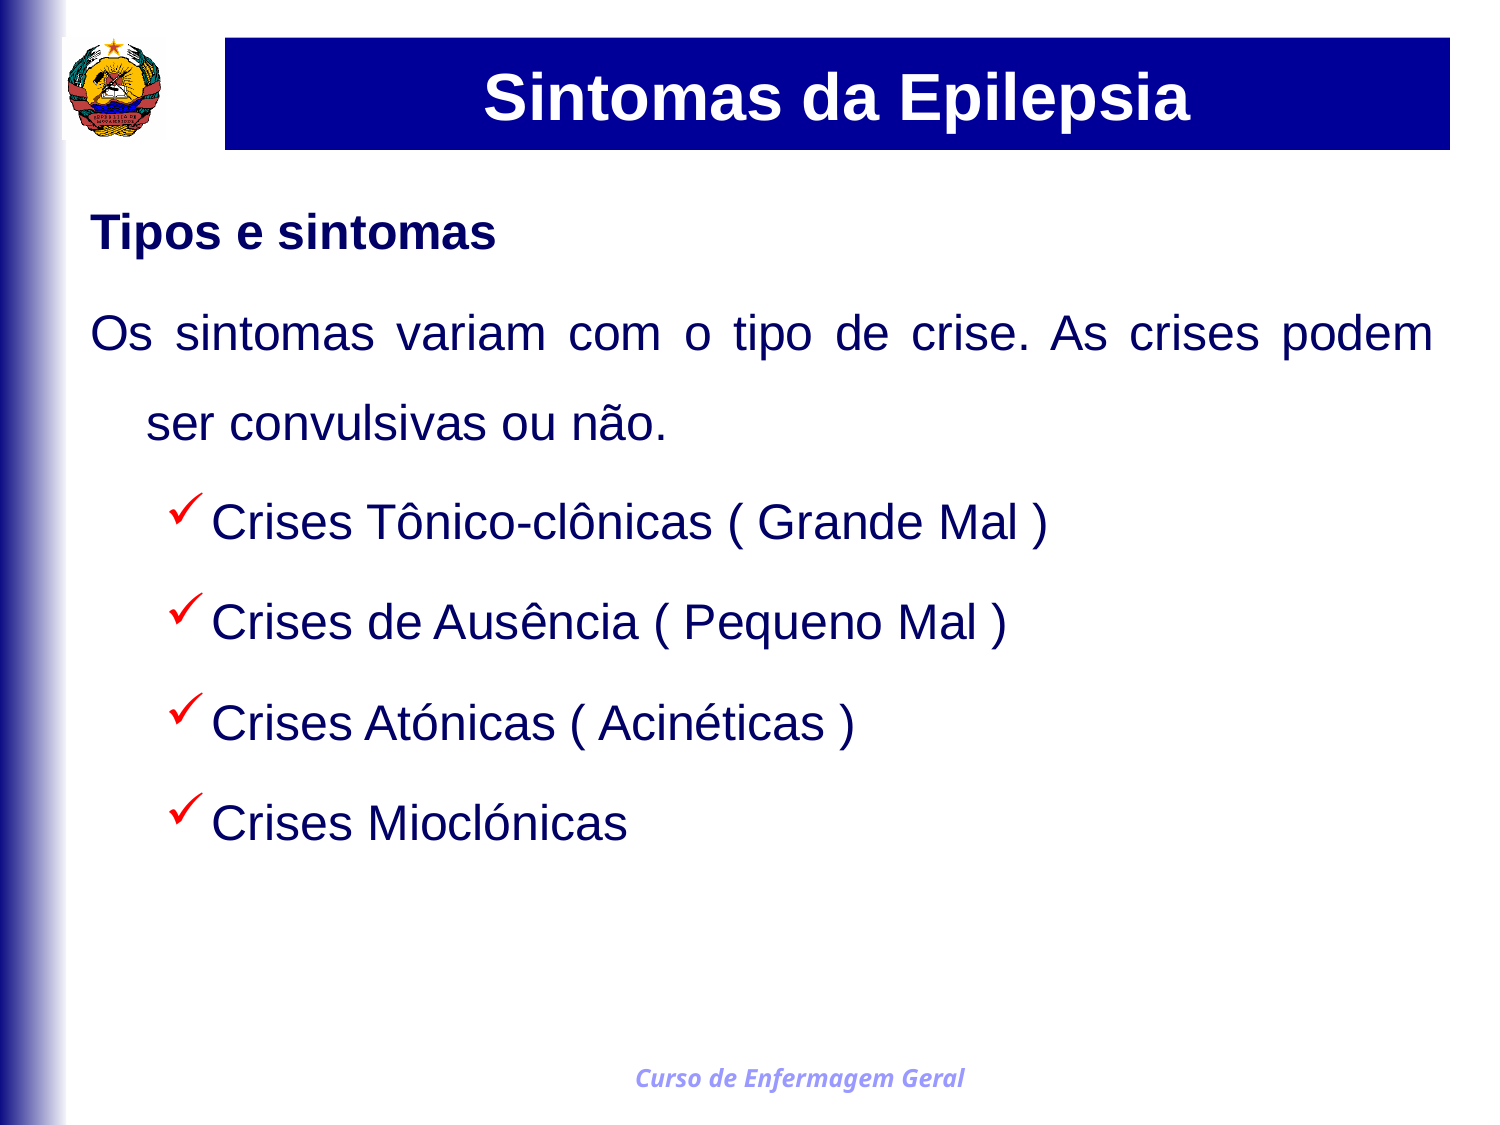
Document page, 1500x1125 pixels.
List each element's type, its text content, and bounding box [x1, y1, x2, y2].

list Tipos e sintomas Os sintomas variam com o tipo de crise. As crises podem ser convulsivas ou não. Crises Tônico-clônicas ( Grande Mal ) Crises de Ausência ( Pequeno Mal ) Crises Atónicas ( Acinéticas ) Crises Mioclónicas [74, 162, 1451, 988]
title Sintomas da Epilepsia [224, 37, 1451, 151]
footer Curso de Enfermagem Geral [499, 1049, 1101, 1101]
